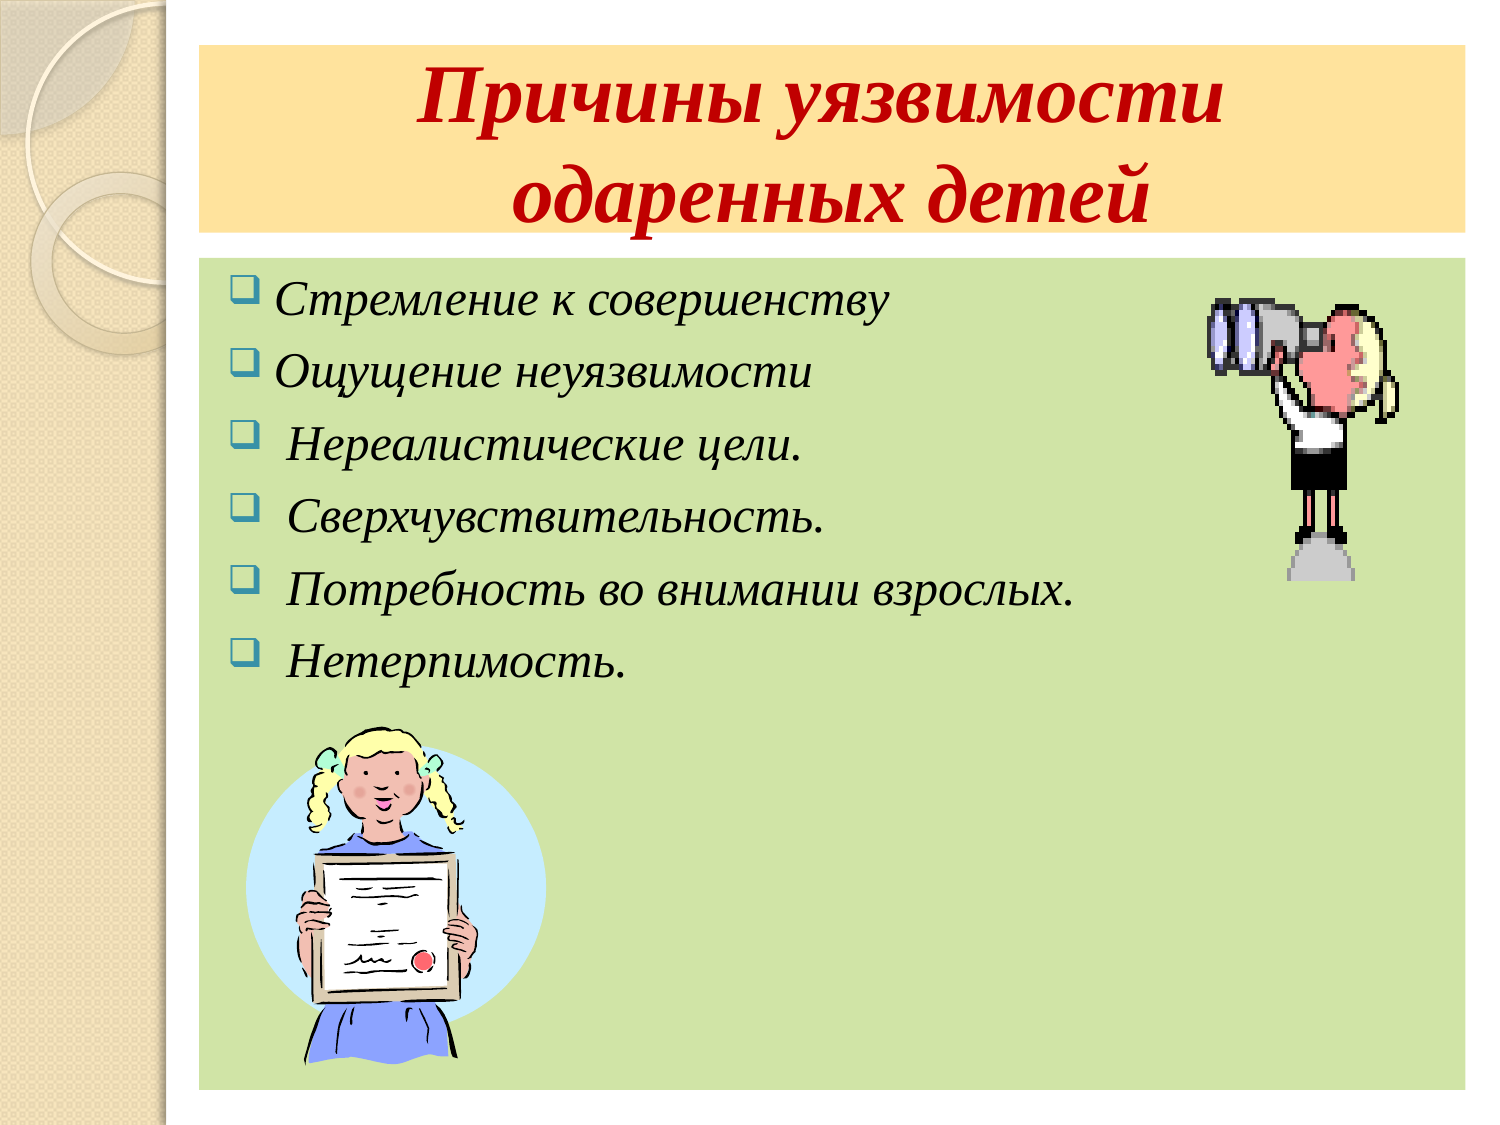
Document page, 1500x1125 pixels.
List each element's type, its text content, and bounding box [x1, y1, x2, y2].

title Причины уязвимости одаренных детей [199, 45, 1466, 233]
picture [245, 726, 547, 1066]
picture [1206, 292, 1433, 581]
list Стремление к совершенству Ощущение неуязвимости Нереалистические цели. Сверхчувствительность. Потребность во внимании взрослых. Нетерпимость. [199, 257, 1466, 1090]
